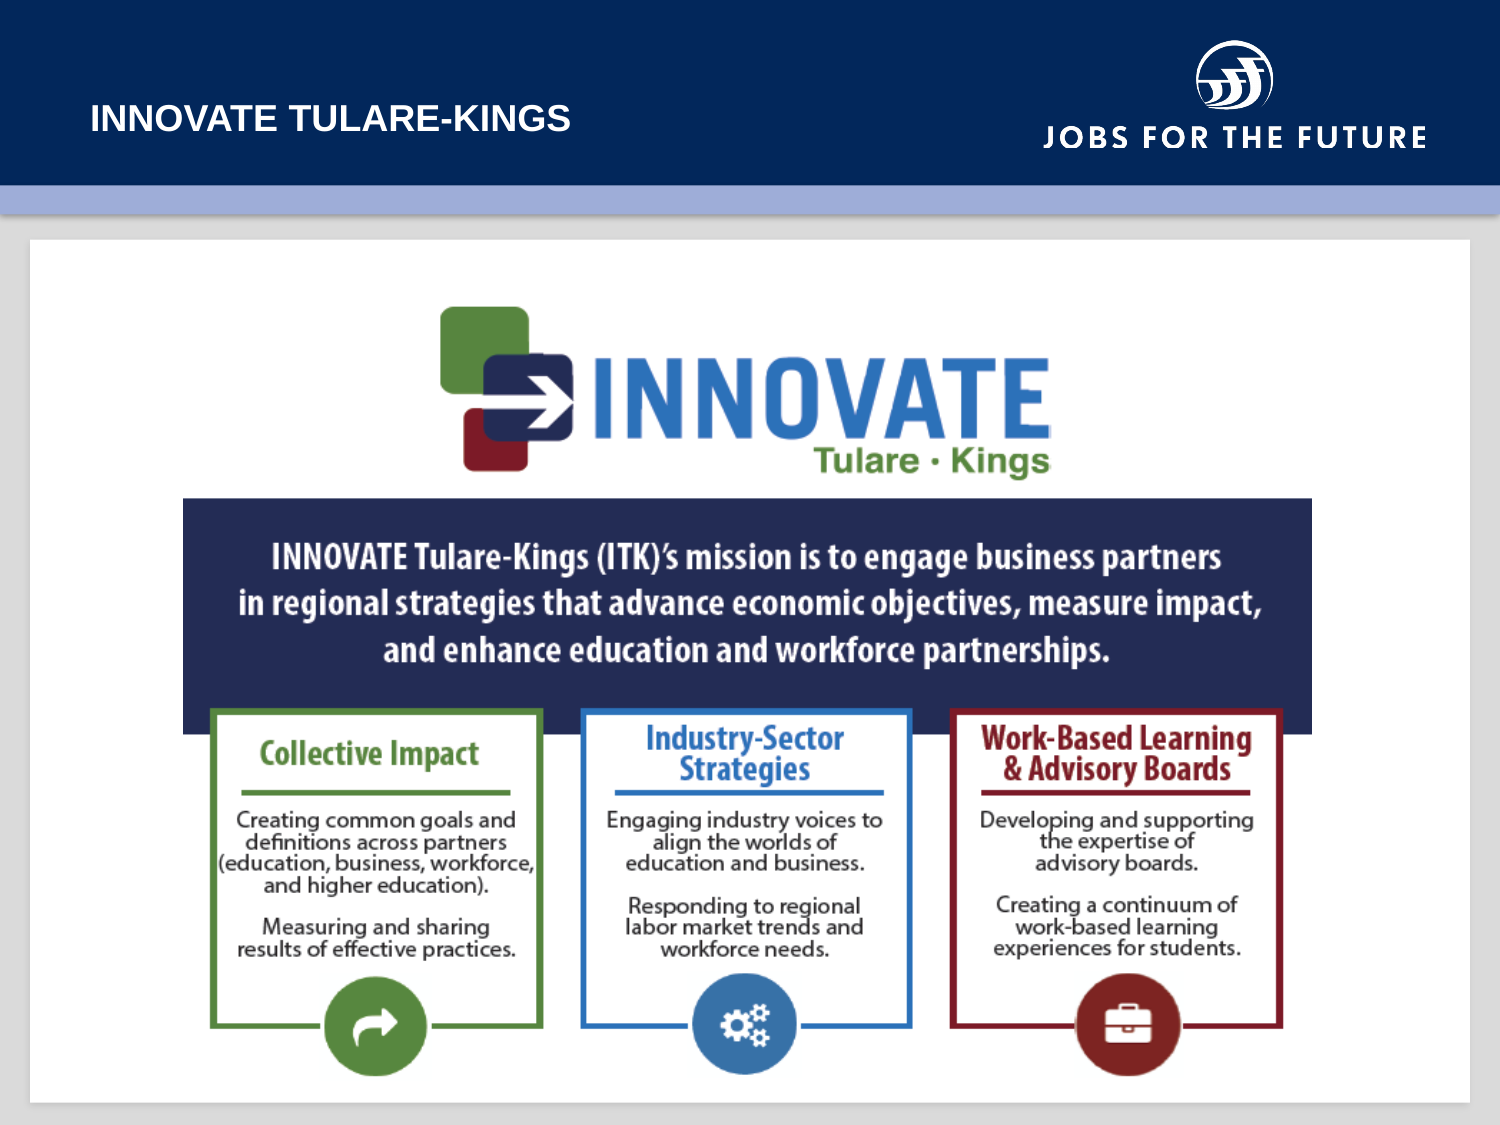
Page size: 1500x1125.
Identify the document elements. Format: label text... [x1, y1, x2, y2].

title Innovate Tulare-Kings [75, 45, 1013, 188]
picture [182, 293, 1313, 1086]
